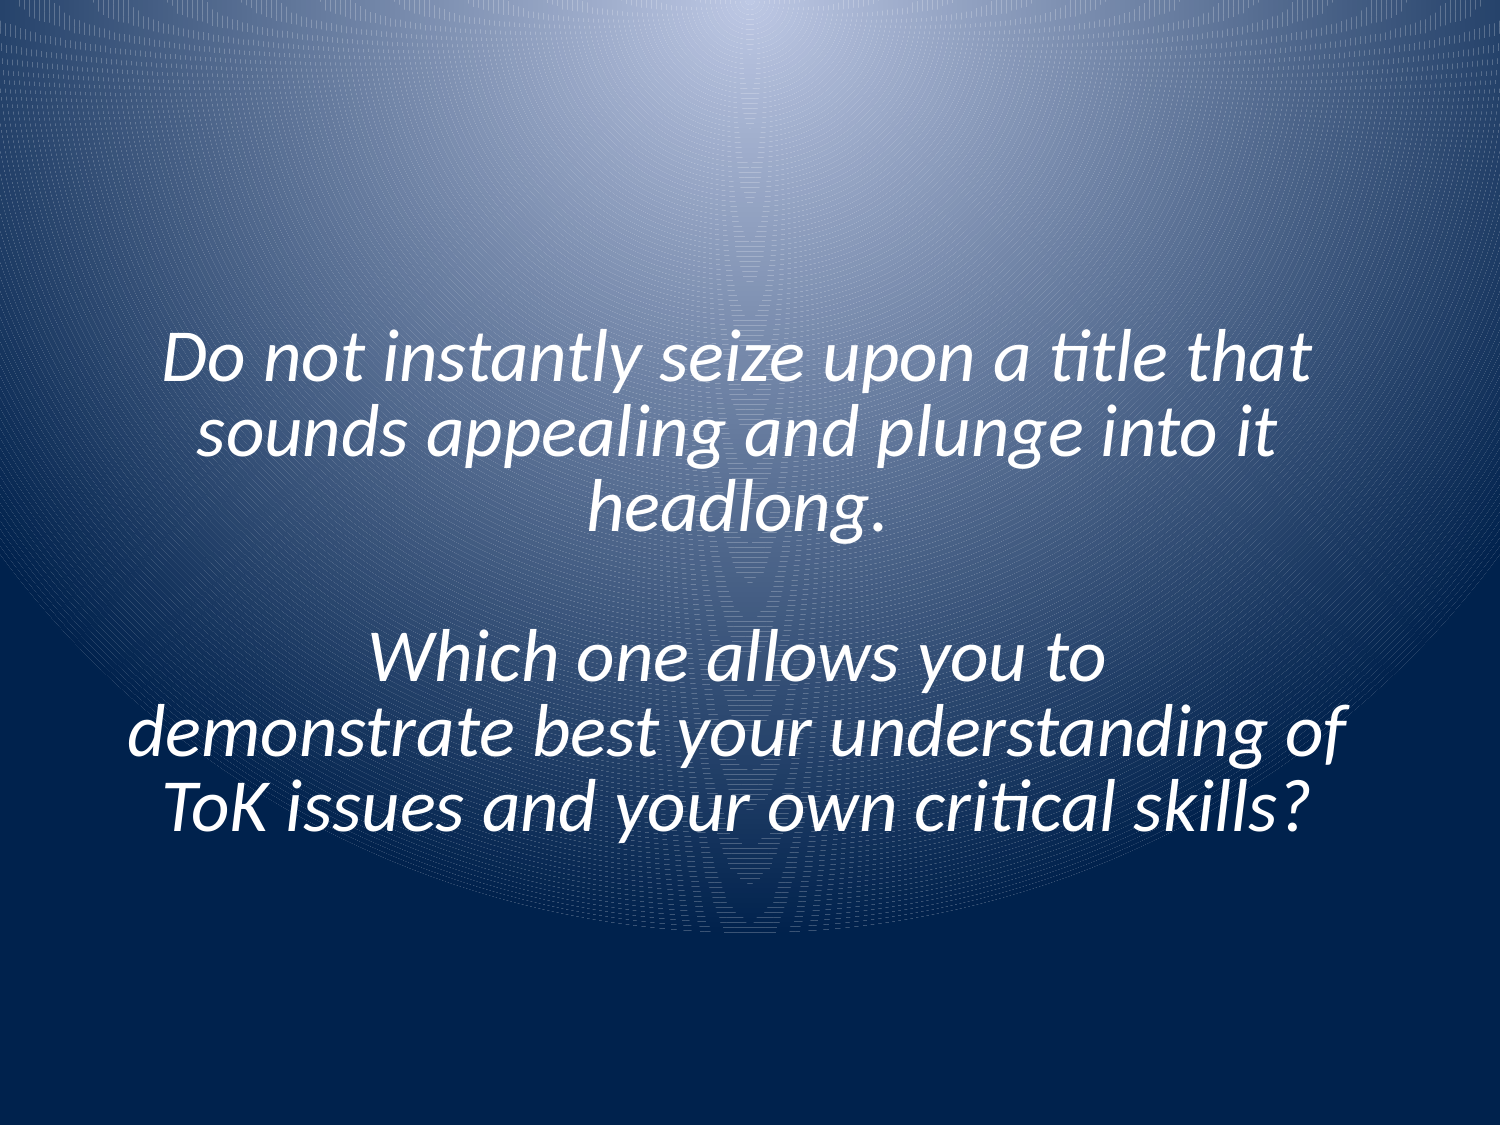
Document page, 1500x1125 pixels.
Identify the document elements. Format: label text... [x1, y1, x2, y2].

title Do not instantly seize upon a title that sounds appealing and plunge into it headlong. Which one allows you to demonstrate best your understanding of ToK issues and your own critical skills? [62, 149, 1413, 1025]
